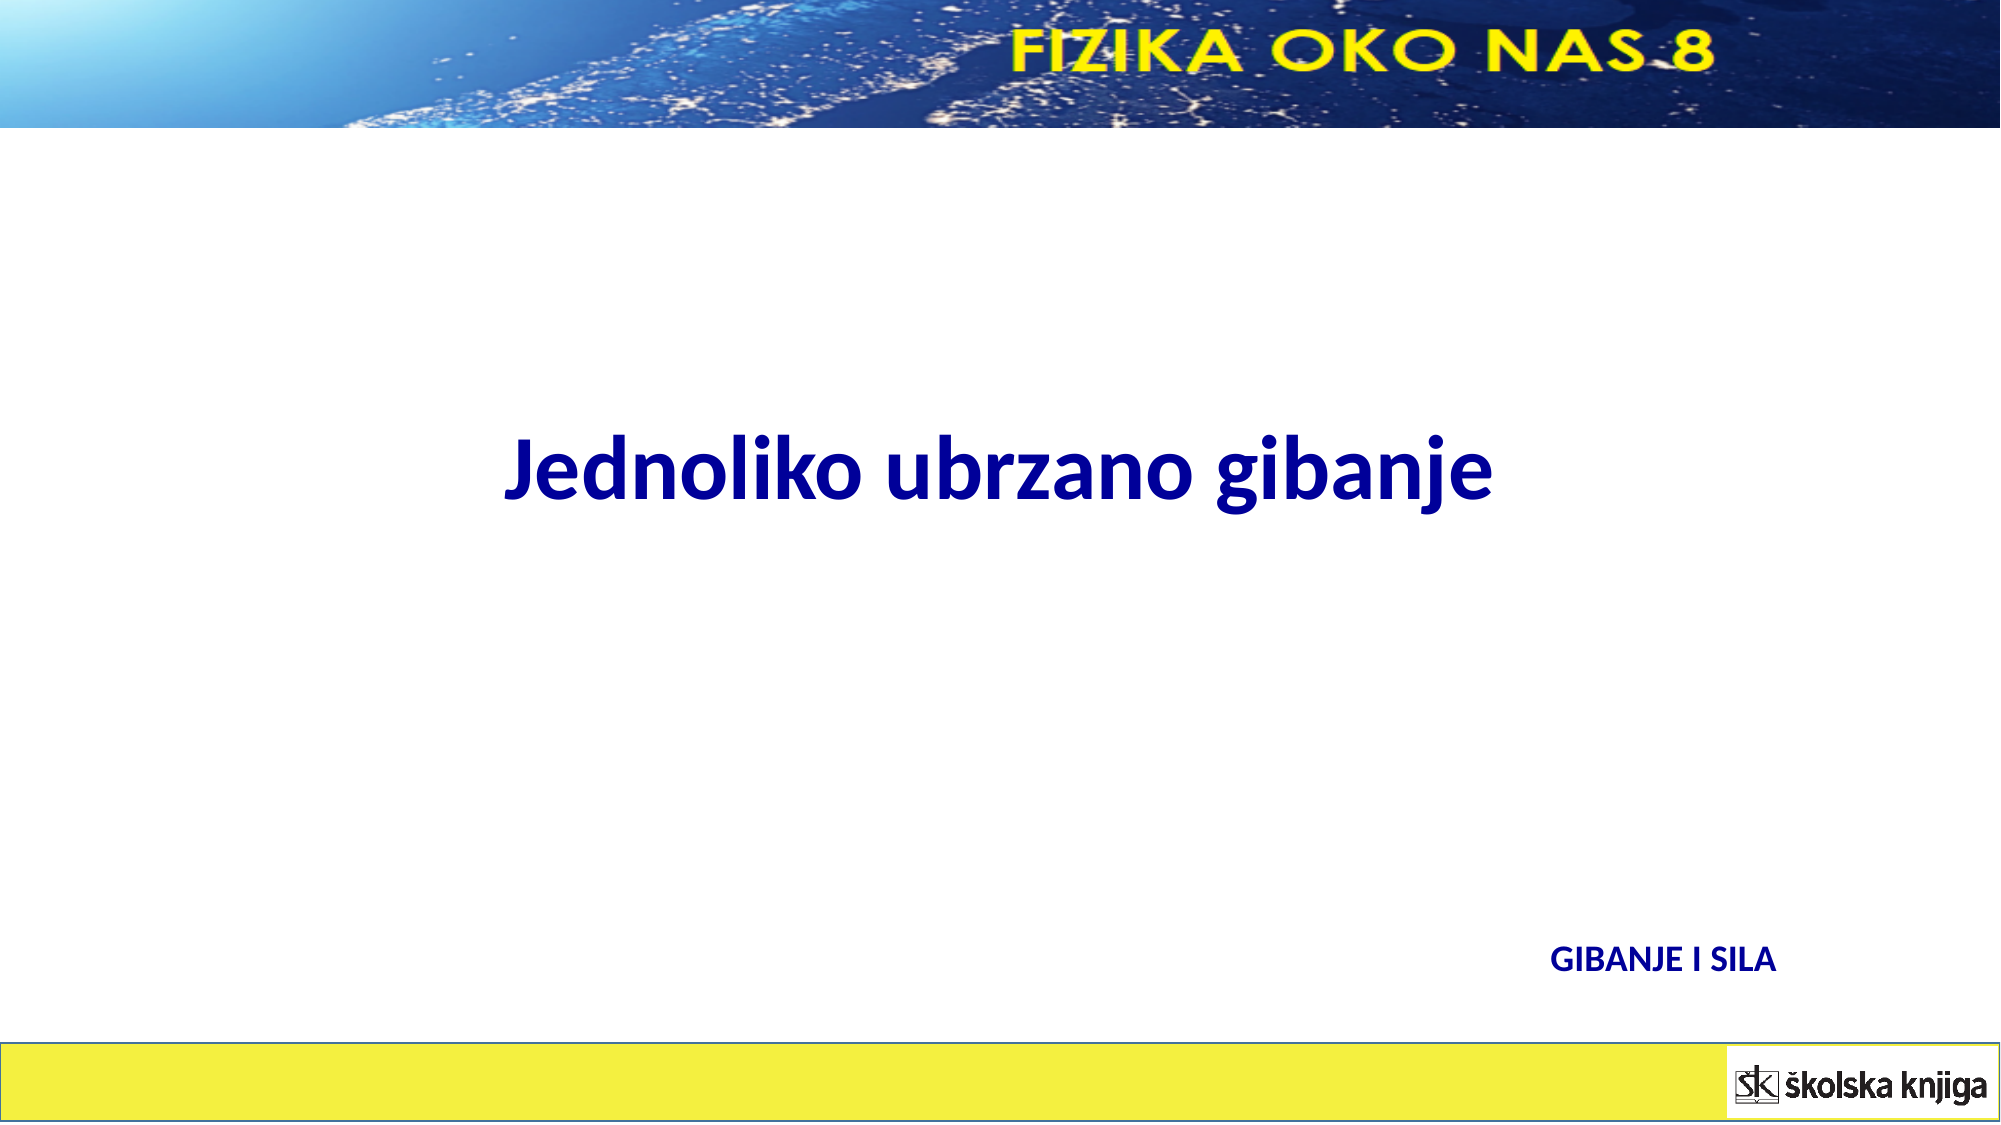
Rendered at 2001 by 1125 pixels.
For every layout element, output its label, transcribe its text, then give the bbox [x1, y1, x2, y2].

picture [1727, 1046, 1998, 1118]
text_box GIBANJE I SILA [1362, 931, 1800, 1044]
picture [0, 0, 2000, 128]
title Jednoliko ubrzano gibanje [150, 349, 1850, 591]
